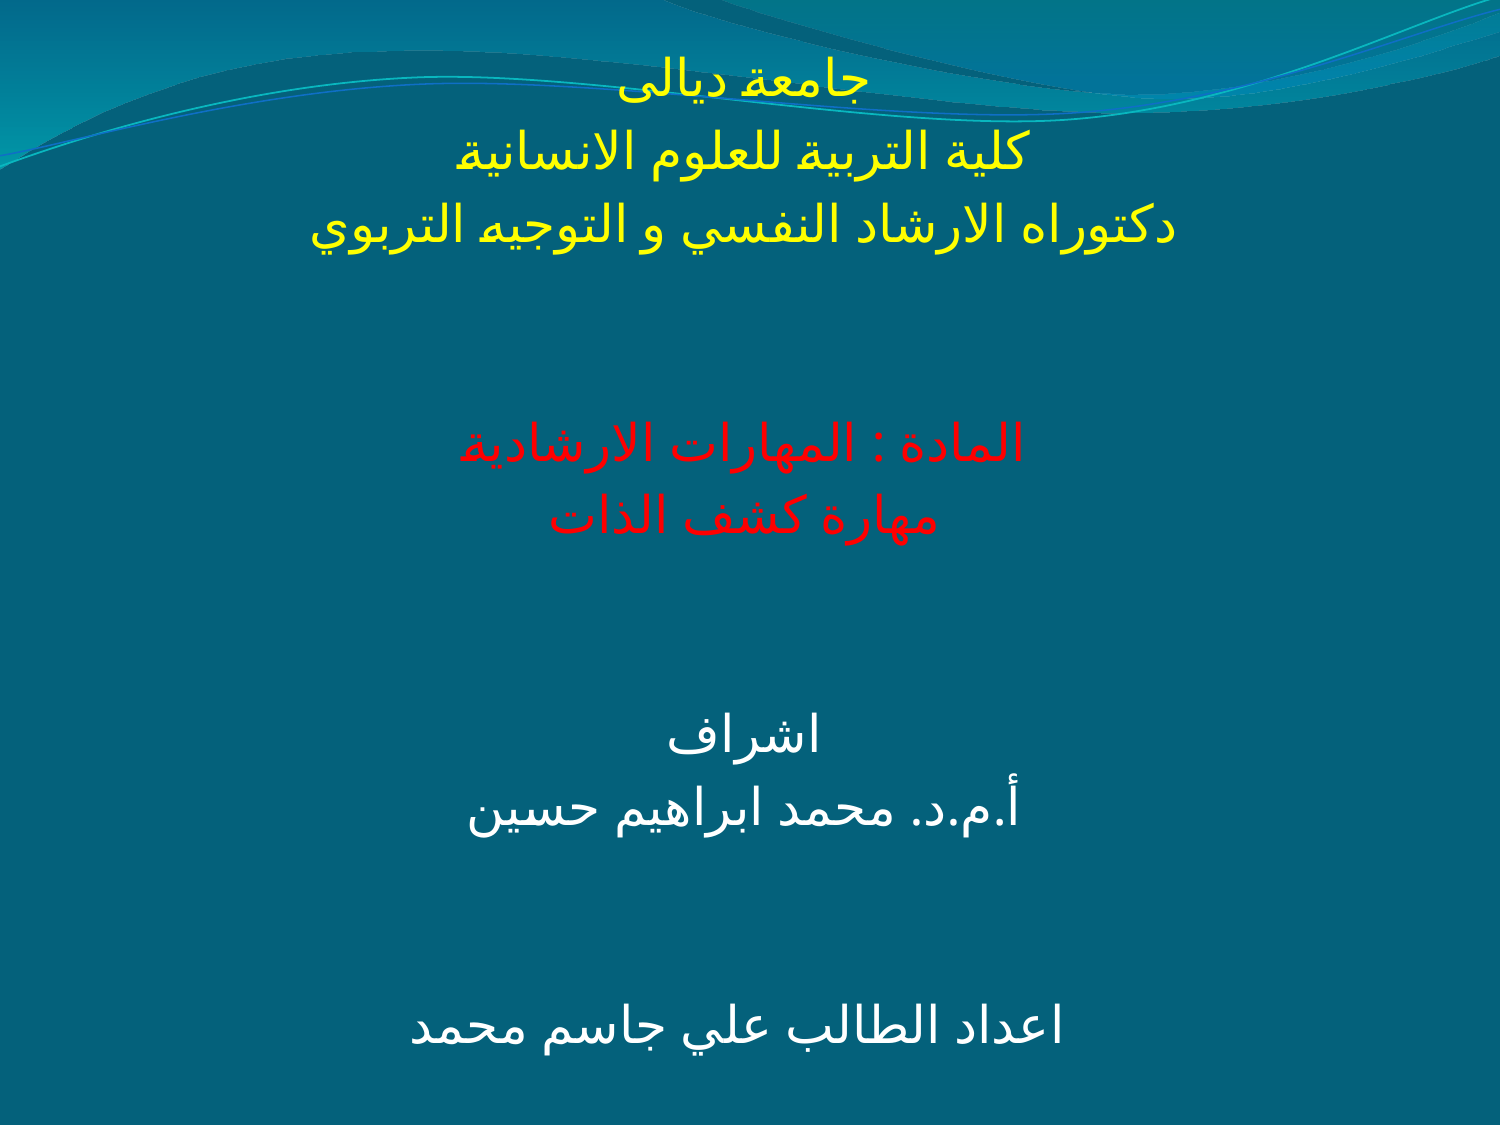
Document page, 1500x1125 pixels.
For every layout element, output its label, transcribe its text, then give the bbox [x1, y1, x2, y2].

list جامعة ديالى كلية التربية للعلوم الانسانية دكتوراه الارشاد النفسي و التوجيه التربوي المادة : المهارات الارشادية مهارة كشف الذات اشراف أ.م.د. محمد ابراهيم حسين اعداد الطالب علي جاسم محمد [62, 37, 1413, 1063]
